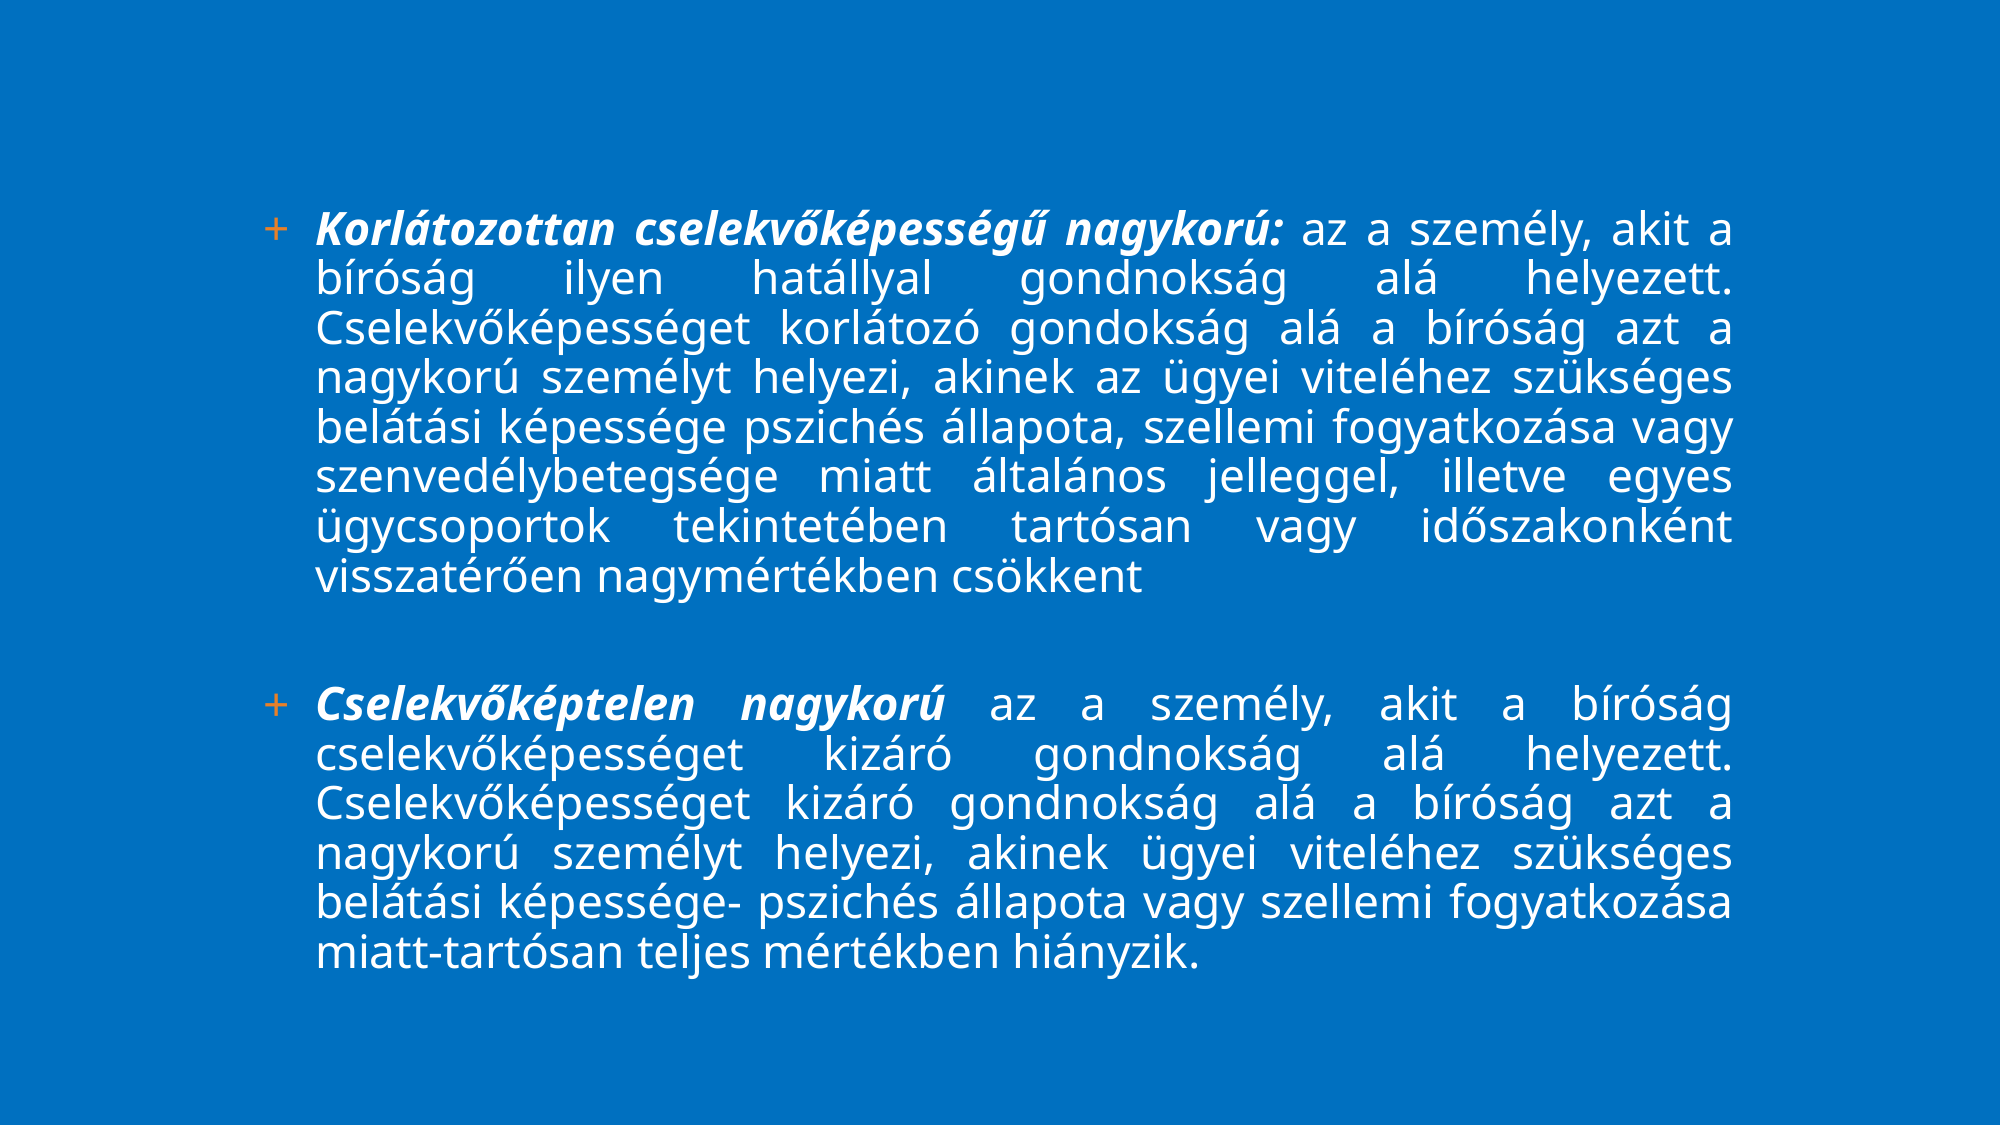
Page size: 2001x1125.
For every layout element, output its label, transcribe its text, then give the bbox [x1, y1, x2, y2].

list Korlátozottan cselekvőképességű nagykorú: az a személy, akit a bíróság ilyen hatállyal gondnokság alá helyezett. Cselekvőképességet korlátozó gondokság alá a bíróság azt a nagykorú személyt helyezi, akinek az ügyei viteléhez szükséges belátási képessége pszichés állapota, szellemi fogyatkozása vagy szenvedélybetegsége miatt általános jelleggel, illetve egyes ügycsoportok tekintetében tartósan vagy időszakonként visszatérően nagymértékben csökkent Cselekvőképtelen nagykorú az a személy, akit a bíróság cselekvőképességet kizáró gondnokság alá helyezett. Cselekvőképességet kizáró gondnokság alá a bíróság azt a nagykorú személyt helyezi, akinek ügyei viteléhez szükséges belátási képessége- pszichés állapota vagy szellemi fogyatkozása miatt-tartósan teljes mértékben hiányzik. [248, 198, 1749, 1001]
